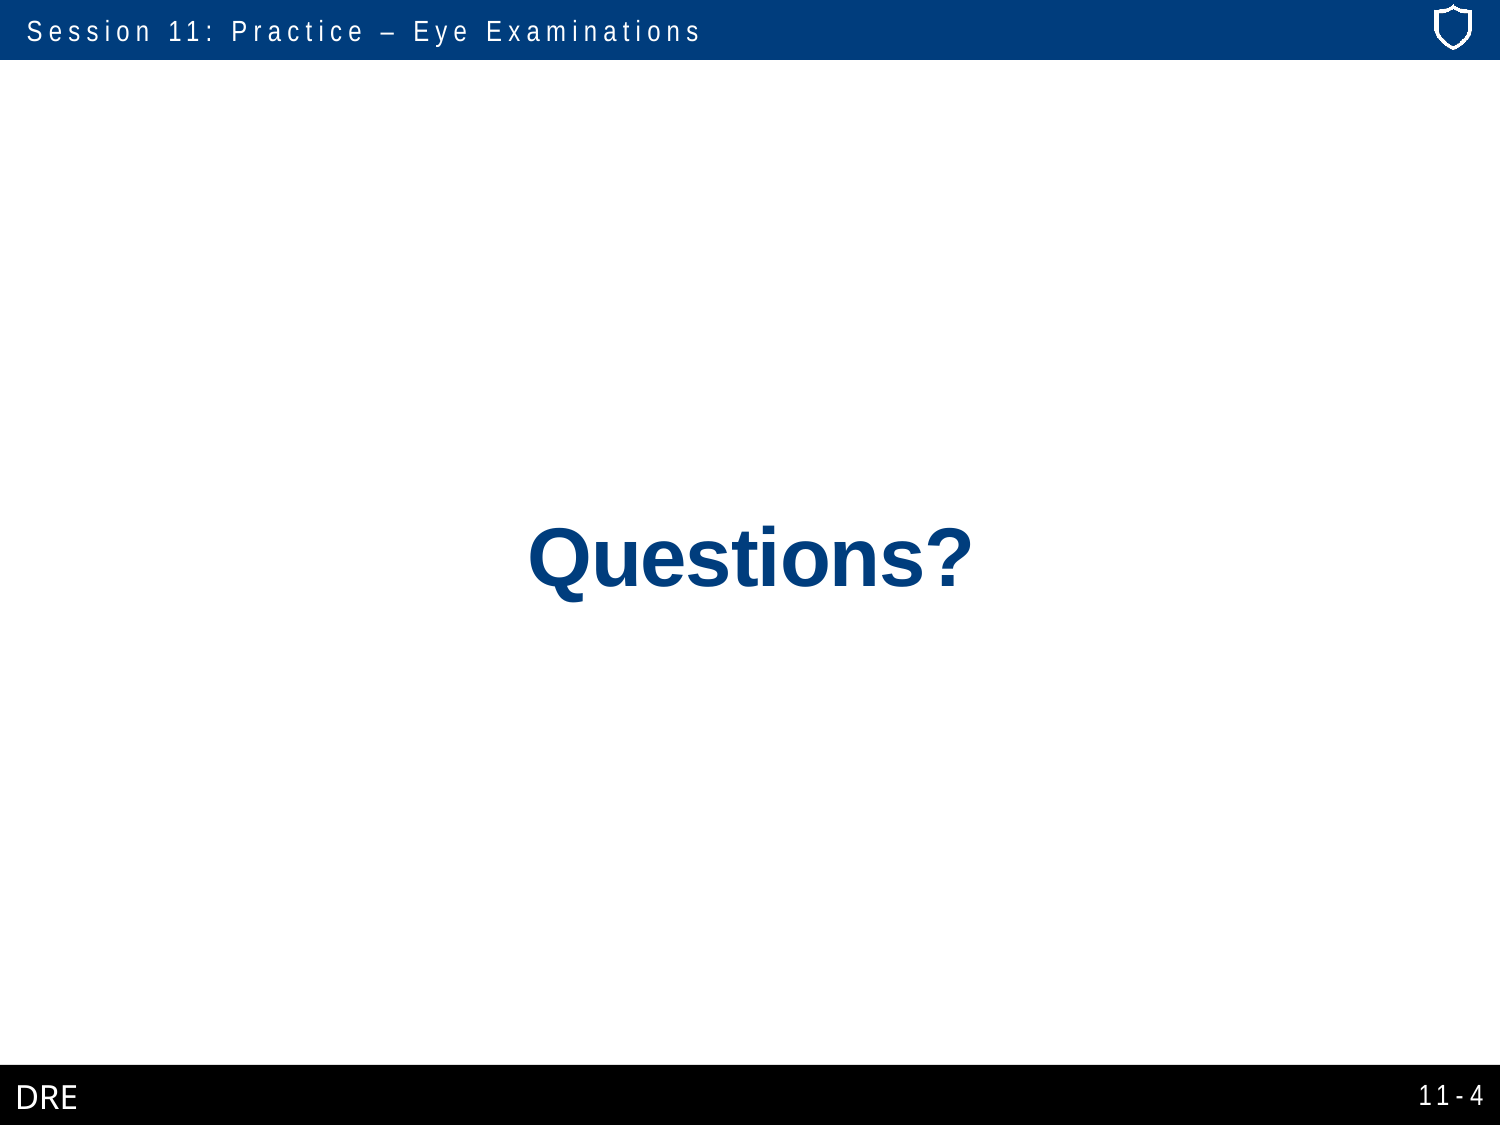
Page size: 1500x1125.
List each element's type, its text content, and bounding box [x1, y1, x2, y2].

slide_number 11-4 [1218, 1063, 1499, 1124]
picture [1434, 4, 1472, 50]
title Questions? [51, 305, 1452, 612]
